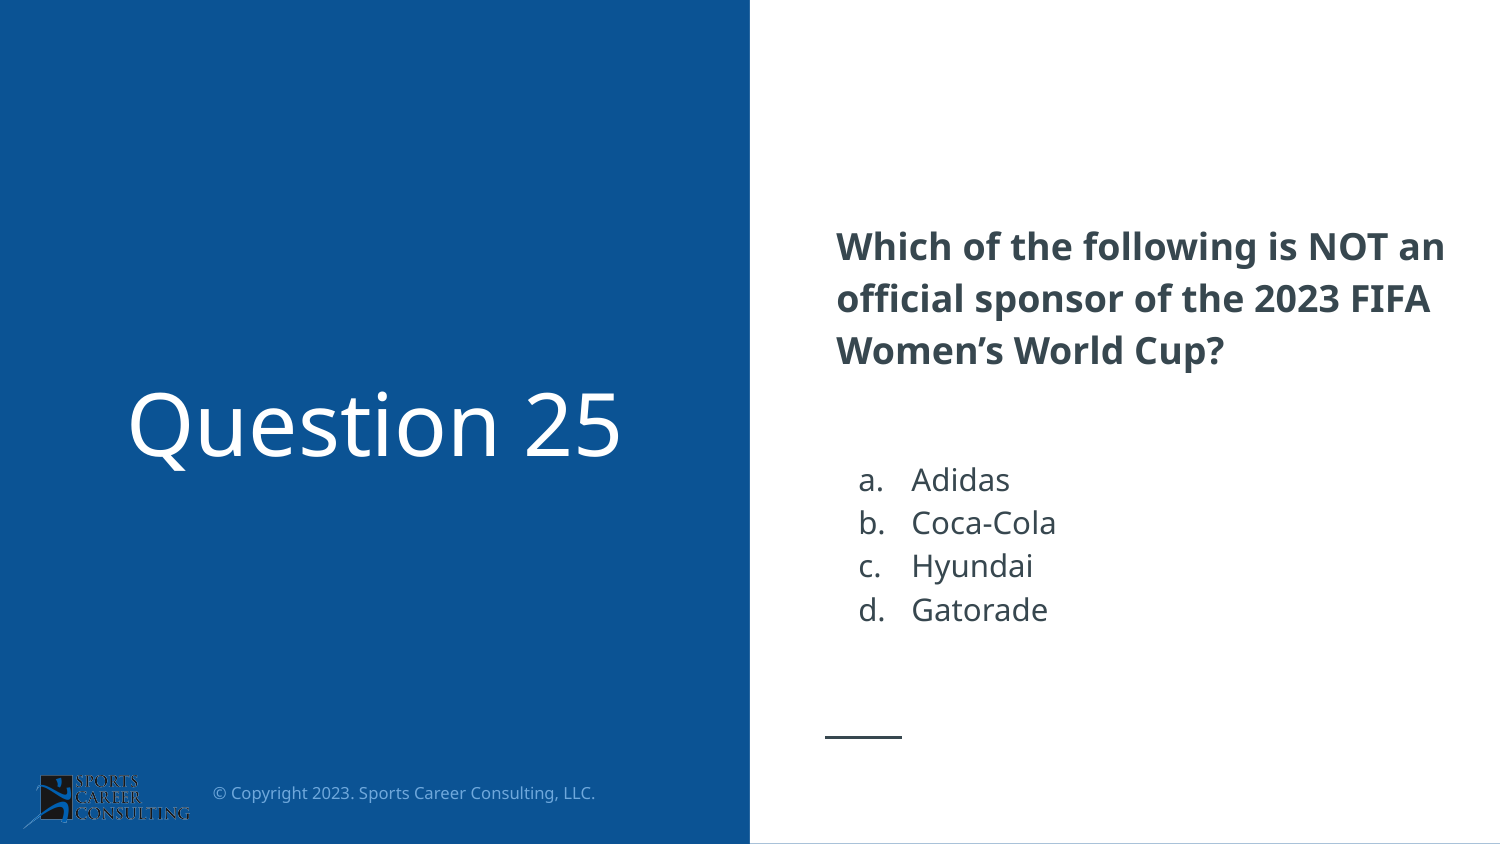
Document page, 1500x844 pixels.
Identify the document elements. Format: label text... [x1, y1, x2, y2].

list Which of the following is NOT an official sponsor of the 2023 FIFA Women’s World Cup? Adidas Coca-Cola Hyundai Gatorade [821, 118, 1486, 725]
picture [22, 774, 190, 829]
title Question 25 [43, 298, 708, 546]
text_box © Copyright 2023. Sports Career Consulting, LLC. [197, 767, 750, 838]
